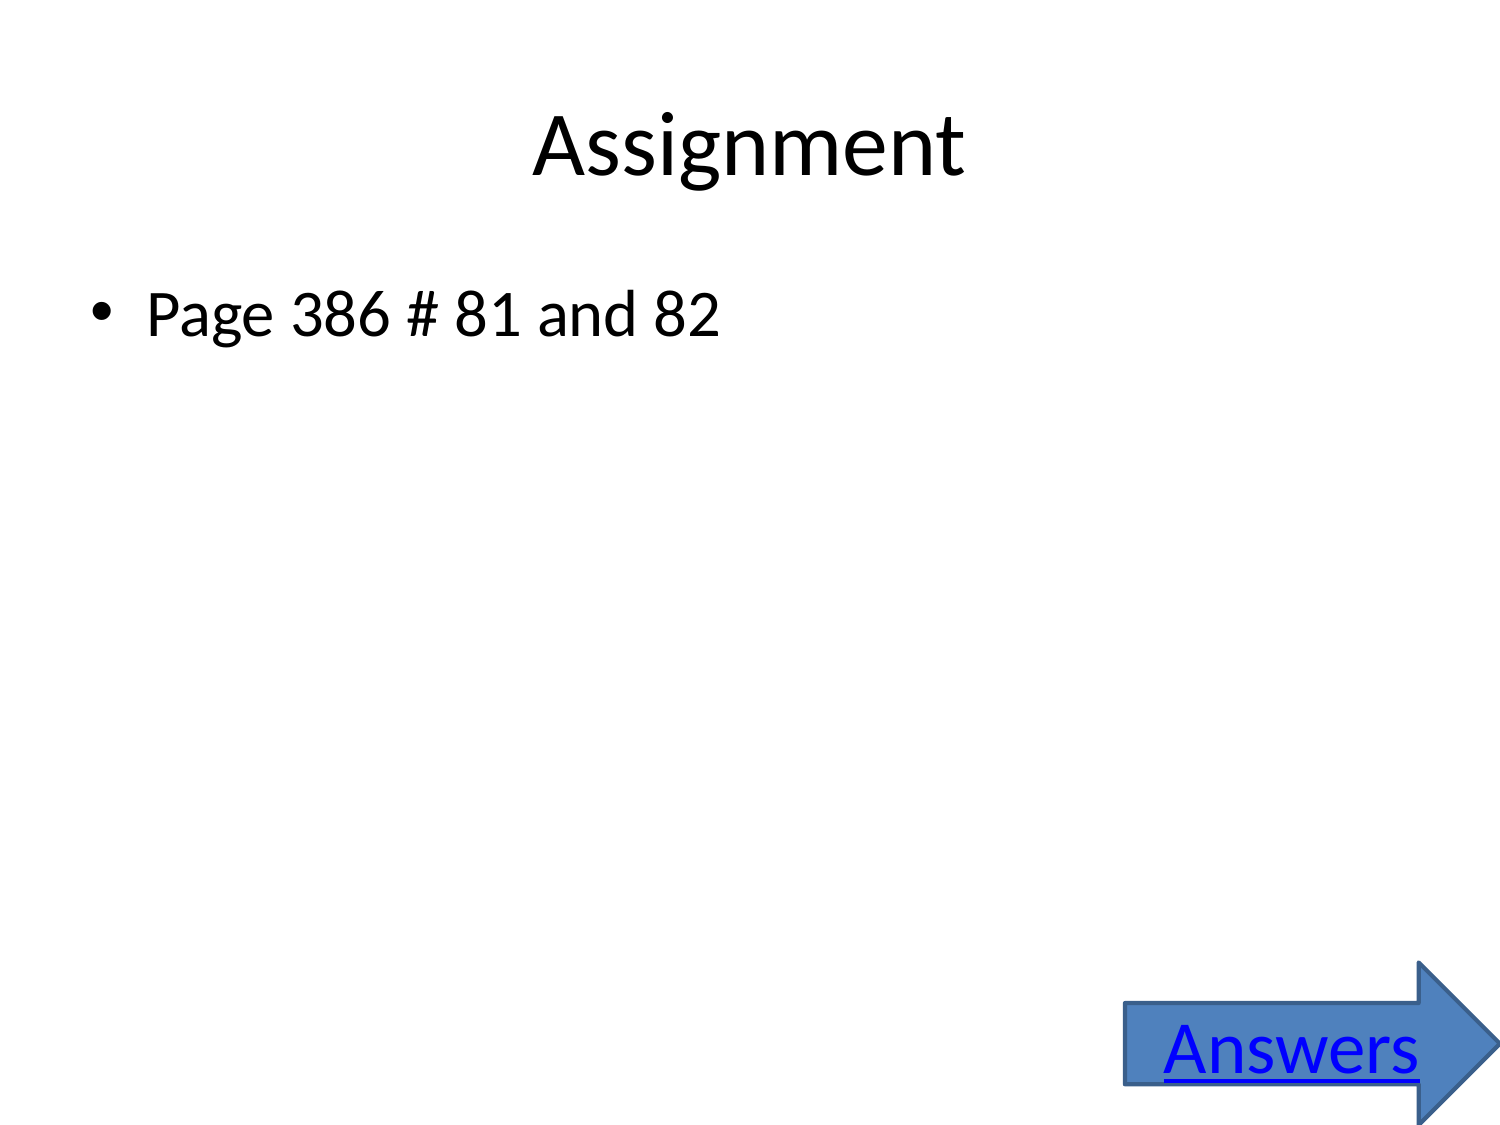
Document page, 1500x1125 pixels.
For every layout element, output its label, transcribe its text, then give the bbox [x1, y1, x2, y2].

list Page 386 # 81 and 82 [75, 262, 1425, 1005]
title Assignment [75, 45, 1425, 233]
text_box Answers [1122, 960, 1500, 1125]
